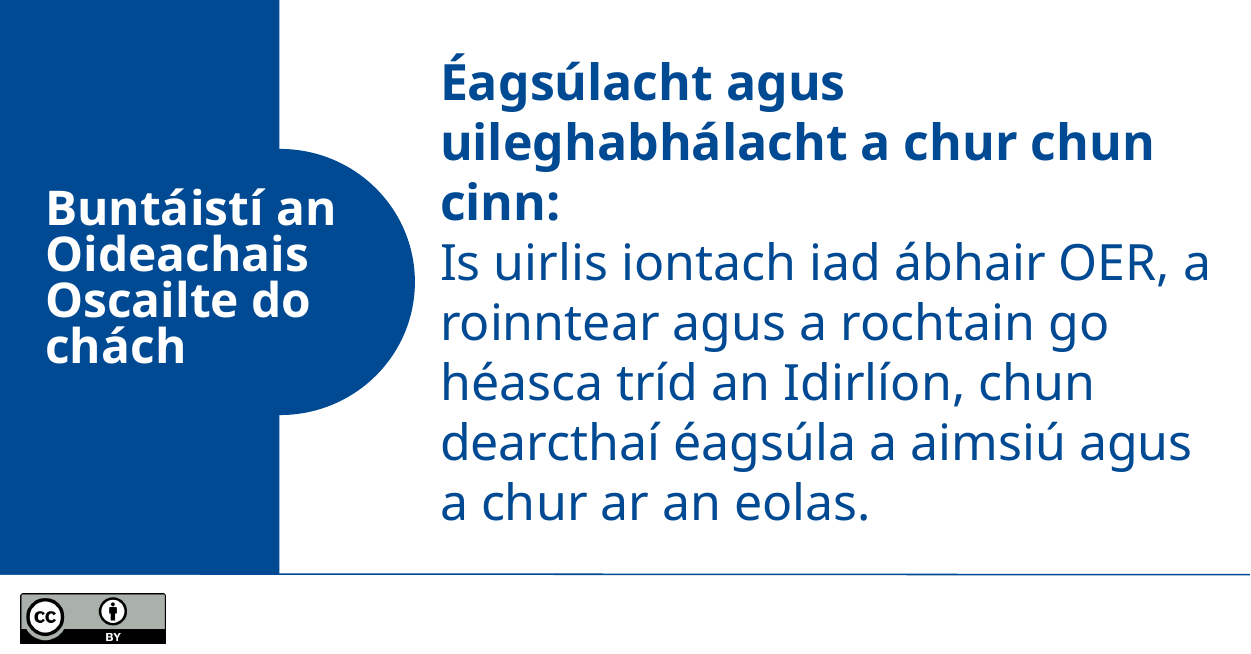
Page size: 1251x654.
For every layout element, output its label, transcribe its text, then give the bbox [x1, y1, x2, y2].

text_box [203, 148, 358, 173]
text_box [0, 582, 1250, 654]
text_box [400, 221, 415, 343]
text_box Buntáistí an Oideachais Oscailte do chách [30, 173, 400, 388]
text_box Éagsúlacht agus uileghabhálacht a chur chun cinn: Is uirlis iontach iad ábhair OER, a roinntear agus a rochtain go héasca tríd an Idirlíon, chun dearcthaí éagsúla a aimsiú agus a chur ar an eolas. [425, 35, 1235, 546]
text_box [0, 0, 280, 573]
picture [20, 592, 166, 645]
text_box [198, 388, 362, 416]
